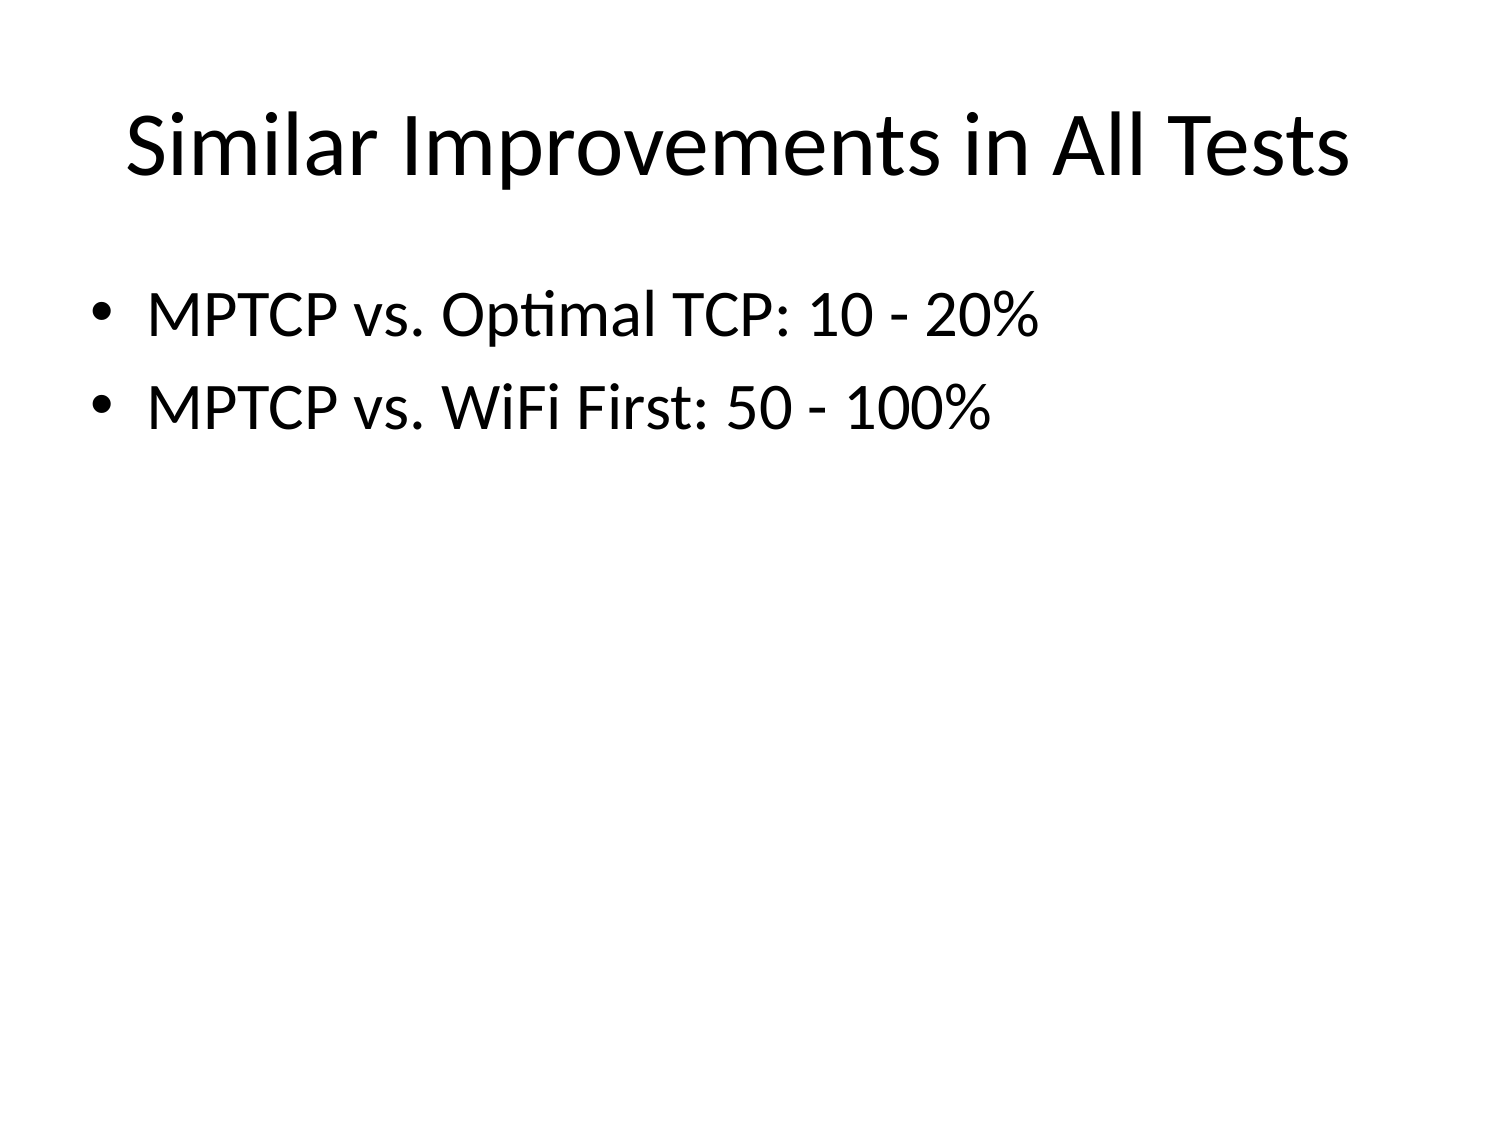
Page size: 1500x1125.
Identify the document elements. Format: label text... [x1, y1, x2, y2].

title Similar Improvements in All Tests [75, 45, 1425, 233]
list MPTCP vs. Optimal TCP: 10 - 20% MPTCP vs. WiFi First: 50 - 100% [75, 262, 1425, 1005]
